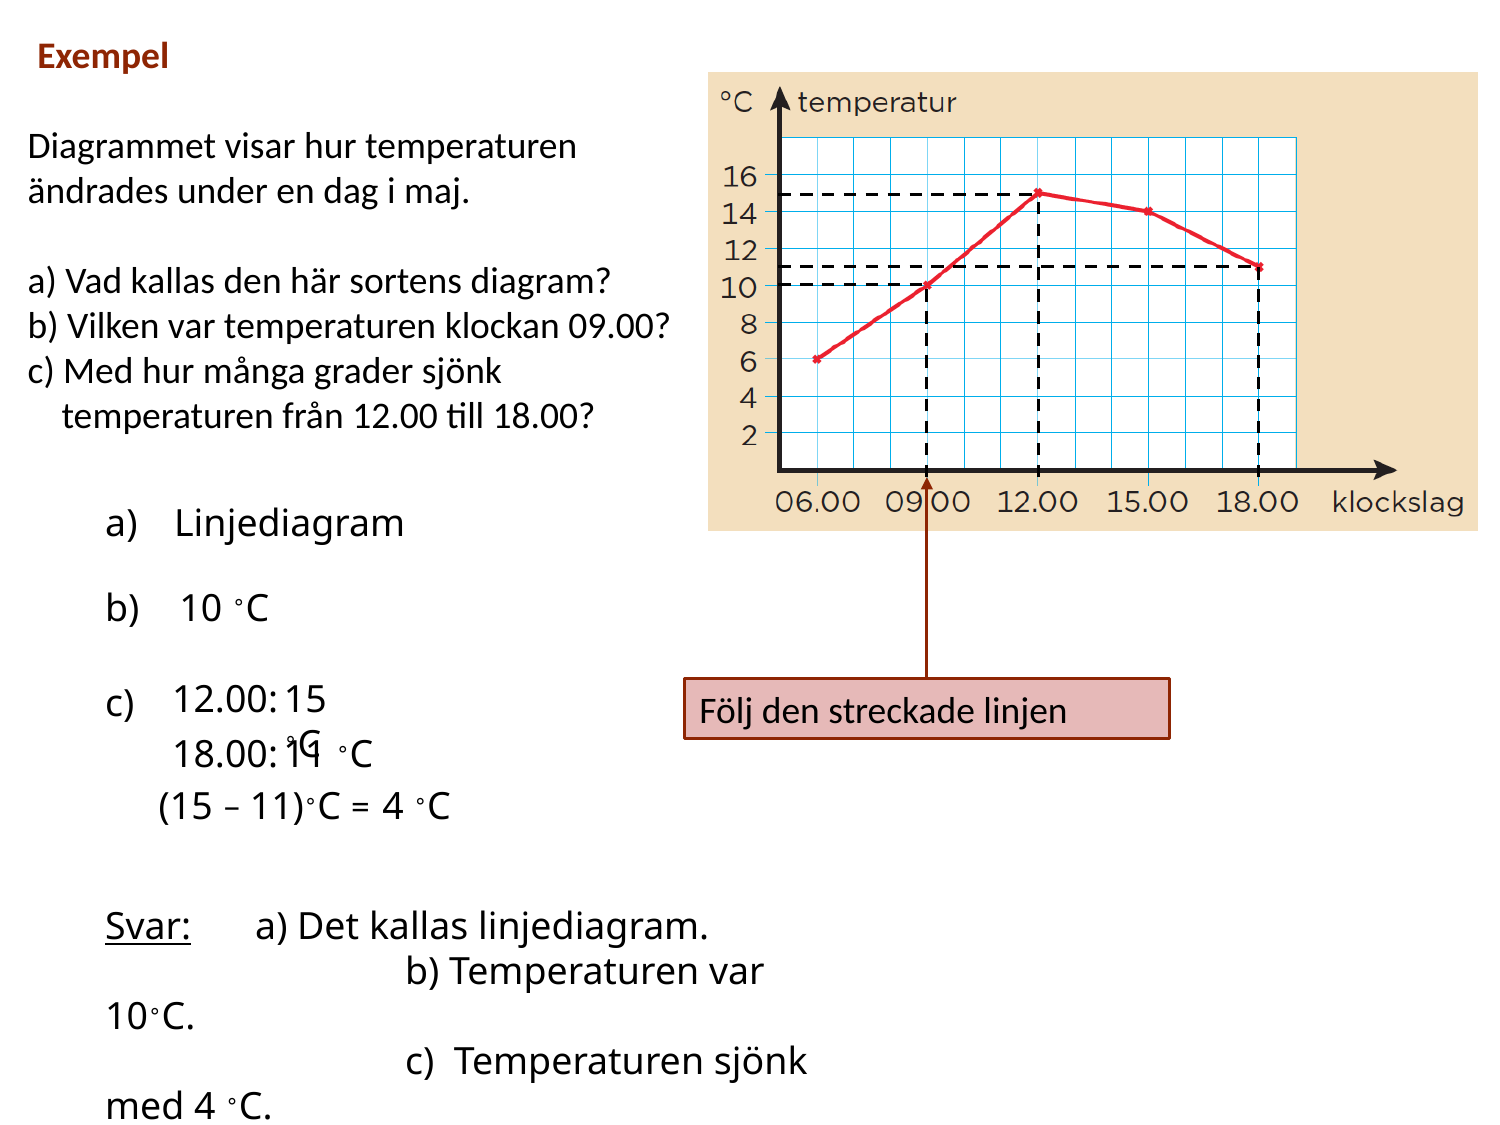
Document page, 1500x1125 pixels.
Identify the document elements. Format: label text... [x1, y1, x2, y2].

text_box Exempel [22, 23, 185, 84]
picture [1039, 267, 1074, 284]
picture [1077, 213, 1110, 247]
picture [1039, 250, 1074, 266]
picture [855, 176, 889, 193]
picture [1224, 287, 1257, 321]
picture [1259, 324, 1295, 395]
picture [1077, 398, 1110, 431]
picture [1224, 324, 1257, 395]
picture [1260, 139, 1295, 173]
picture [1002, 398, 1037, 431]
picture [1187, 176, 1221, 210]
picture [1039, 398, 1074, 431]
picture [1224, 267, 1257, 284]
picture [1039, 287, 1074, 321]
picture [1077, 287, 1110, 321]
picture [1150, 324, 1184, 395]
picture [892, 195, 963, 210]
picture [855, 195, 889, 210]
picture [1113, 398, 1147, 431]
picture [966, 324, 999, 395]
picture [966, 195, 999, 210]
picture [928, 434, 1037, 476]
picture [892, 139, 963, 173]
picture [1150, 287, 1184, 321]
picture [1077, 267, 1110, 284]
picture [1187, 287, 1221, 321]
picture [1002, 287, 1037, 321]
text_box 18.00: [147, 722, 268, 783]
text_box c) [90, 671, 147, 731]
picture [1002, 176, 1257, 266]
picture [1187, 398, 1221, 431]
text_box Diagrammet visar hur temperaturen ändrades under en dag i maj. a) Vad kallas den här sortens diagram? b) Vilken var temperaturen klockan 09.00? c) Med hur många grader sjönk temperaturen från 12.00 till 18.00? [12, 113, 703, 489]
picture [1187, 139, 1221, 173]
picture [1039, 213, 1074, 247]
picture [892, 398, 926, 431]
picture [855, 267, 889, 283]
picture [966, 139, 999, 173]
picture [1224, 398, 1257, 431]
text_box 12.00: [147, 667, 269, 722]
text_box 10 ∘C [164, 576, 354, 637]
text_box Svar: a) Det kallas linjediagram. b) Temperaturen var 10∘C. c) Temperaturen sjönk med 4 ∘C. [90, 894, 853, 1125]
picture [1260, 213, 1295, 247]
picture [1150, 250, 1184, 266]
picture [1260, 176, 1295, 210]
picture [928, 398, 963, 431]
picture [855, 398, 889, 431]
picture [1150, 398, 1184, 431]
picture [966, 287, 999, 321]
picture [1077, 250, 1110, 266]
picture [1113, 267, 1147, 284]
picture [1113, 287, 1147, 321]
picture [966, 176, 999, 193]
picture [1224, 176, 1257, 210]
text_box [684, 476, 1170, 740]
picture [1259, 287, 1295, 321]
picture [855, 213, 889, 247]
picture [1187, 267, 1221, 284]
text_box 4 ∘C [367, 774, 502, 835]
picture [1077, 139, 1110, 173]
picture [966, 267, 999, 284]
picture [1002, 250, 1037, 266]
picture [966, 398, 999, 431]
picture [892, 195, 1037, 266]
picture [1187, 324, 1221, 395]
picture [892, 324, 926, 395]
picture [1150, 139, 1184, 173]
text_box a) [90, 491, 159, 552]
text_box 15 ∘C [269, 667, 387, 722]
picture [1113, 250, 1147, 266]
picture [855, 250, 889, 266]
picture [892, 213, 963, 247]
picture [1259, 398, 1295, 431]
picture [892, 176, 963, 193]
picture [708, 72, 1479, 531]
picture [1259, 250, 1295, 284]
picture [855, 139, 889, 173]
picture [1039, 324, 1074, 395]
picture [1002, 139, 1074, 173]
picture [1002, 324, 1037, 395]
picture [1224, 139, 1257, 173]
text_box (15 – 11)∘C = [133, 774, 367, 835]
text_box Linjediagram [159, 491, 424, 552]
text_box b) [90, 576, 164, 637]
text_box 11 ∘C [268, 722, 399, 783]
picture [928, 324, 963, 395]
picture [1002, 267, 1037, 284]
picture [1113, 324, 1147, 395]
picture [1077, 324, 1110, 395]
picture [1113, 139, 1147, 173]
picture [1150, 267, 1184, 284]
